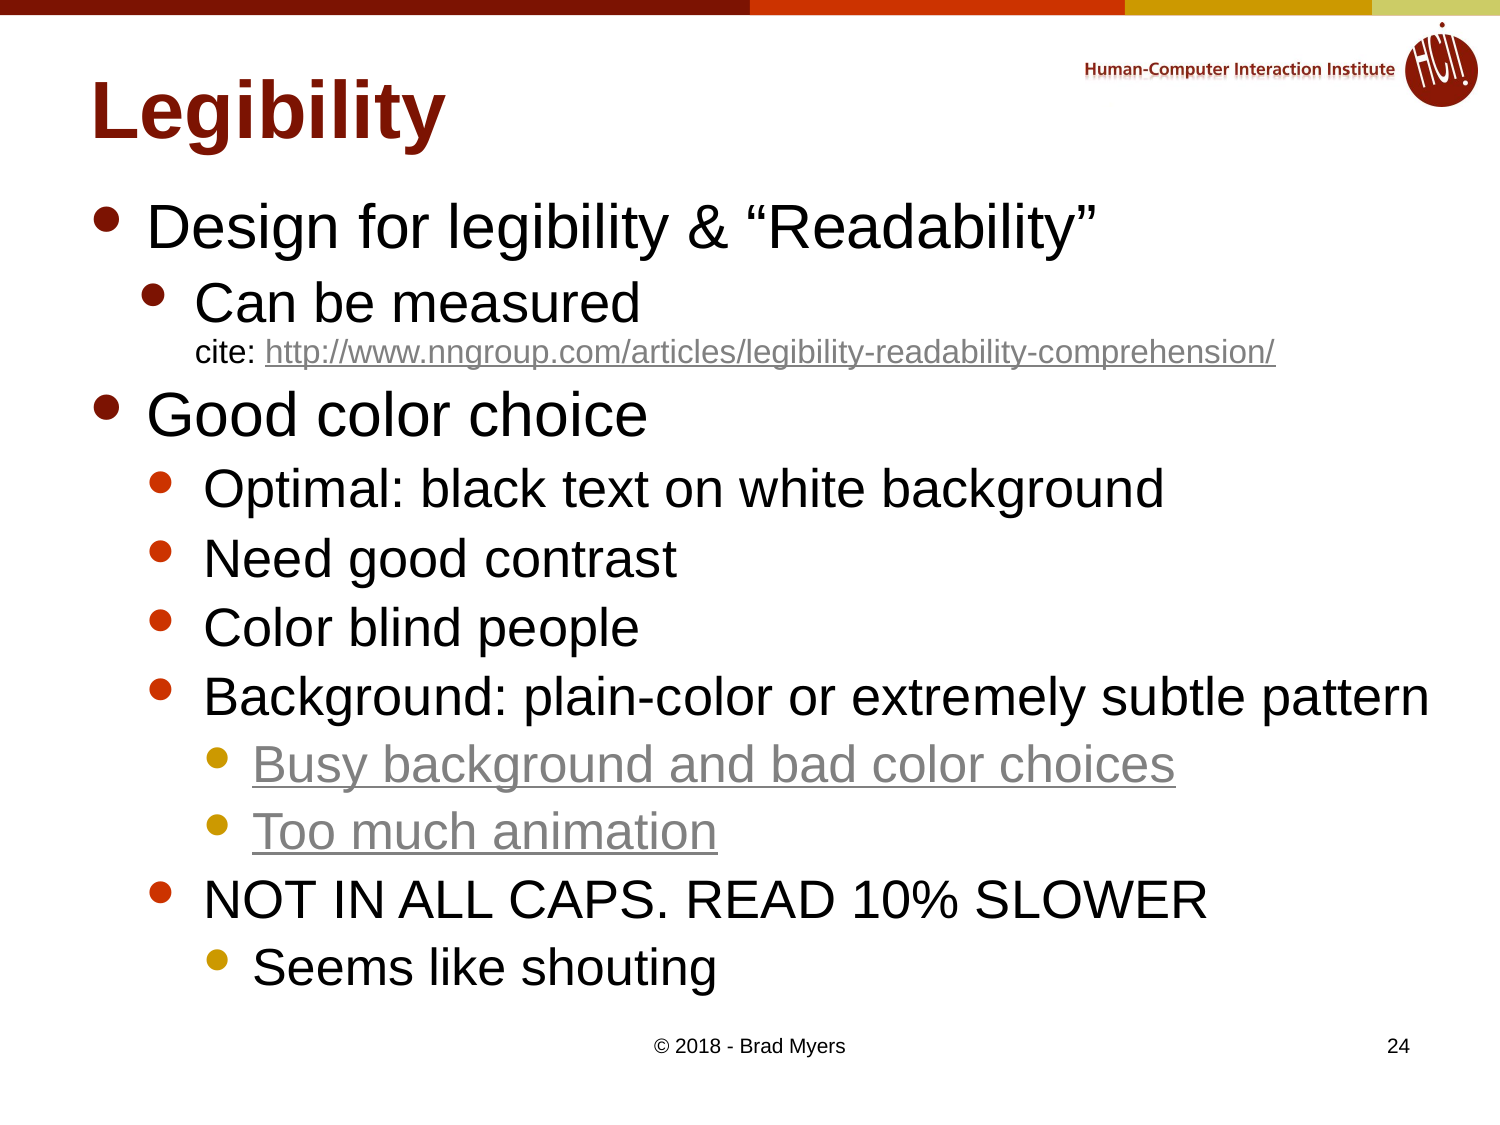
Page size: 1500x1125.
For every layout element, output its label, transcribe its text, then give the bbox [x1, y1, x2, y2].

footer © 2018 - Brad Myers [512, 1024, 988, 1101]
title Legibility [74, 19, 1313, 163]
list Design for legibility & “Readability” Can be measured cite: http://www.nngroup.com/articles/legibility-readability-comprehension/ Good color choice Optimal: black text on white background Need good contrast Color blind people Background: plain-color or extremely subtle pattern Busy background and bad color choices Too much animation NOT IN ALL CAPS. READ 10% SLOWER Seems like shouting [74, 187, 1500, 912]
picture [1313, 22, 1478, 107]
slide_number 24 [1074, 1024, 1426, 1101]
